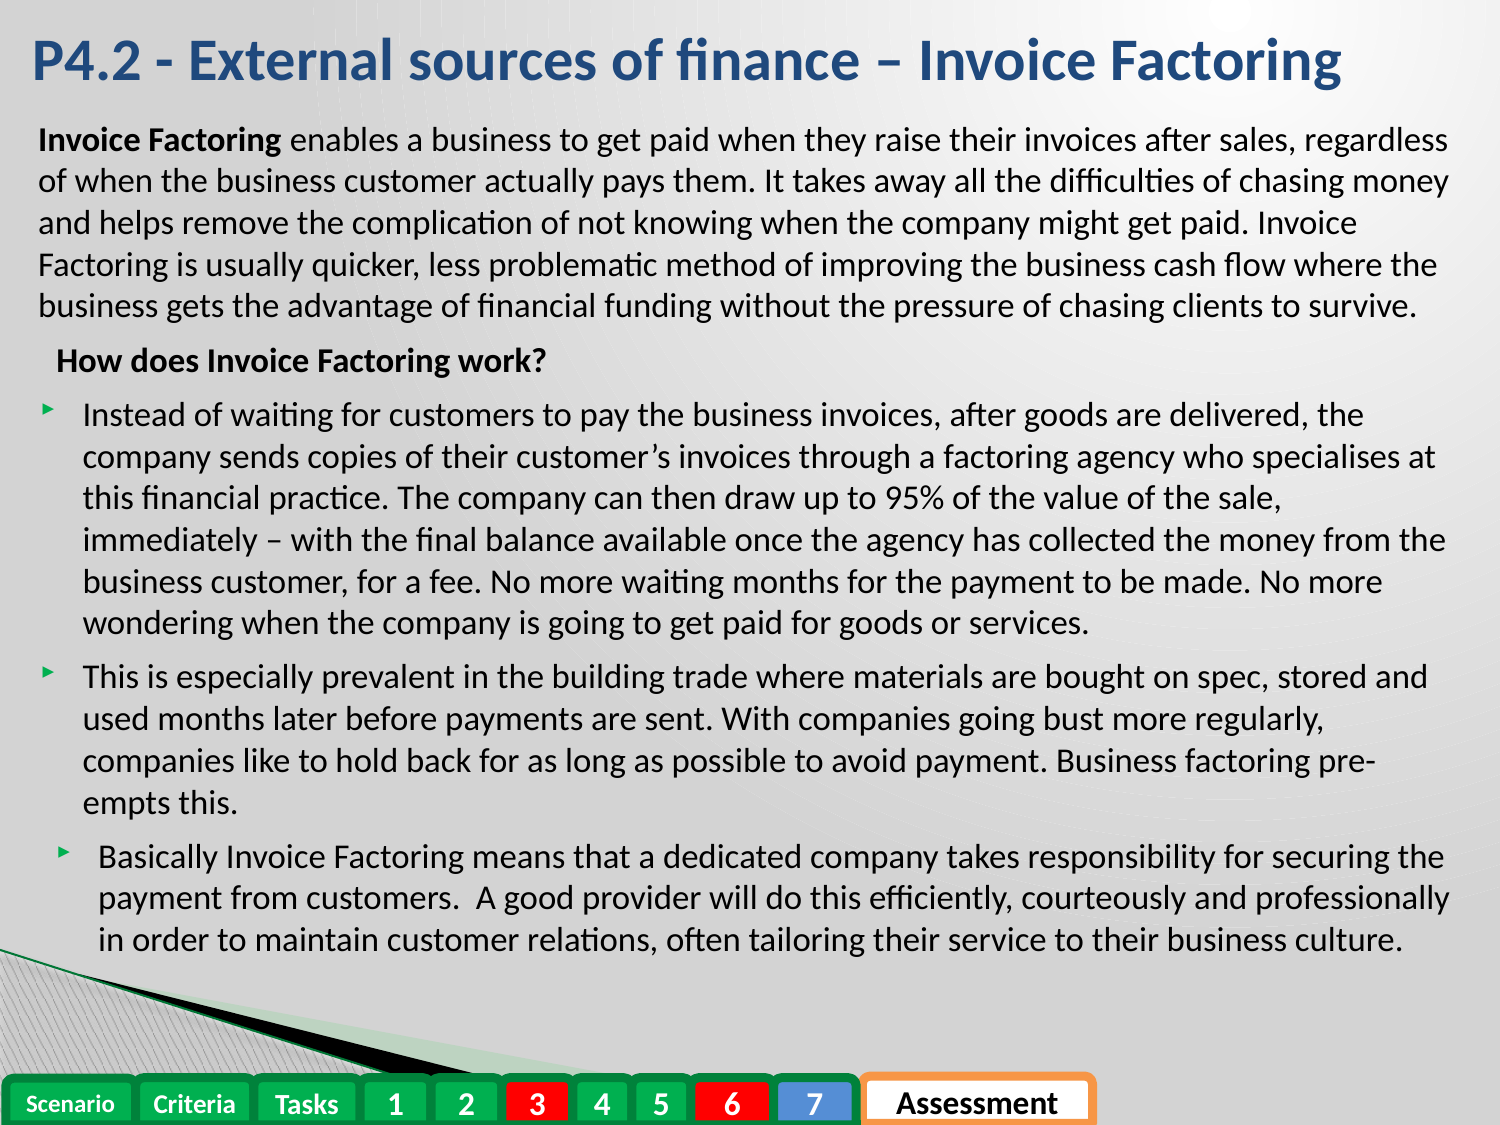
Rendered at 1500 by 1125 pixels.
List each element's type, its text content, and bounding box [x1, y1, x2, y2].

title P4.2 - External sources of finance – Invoice Factoring [17, 19, 1489, 94]
list Invoice Factoring enables a business to get paid when they raise their invoices after sales, regardless of when the business customer actually pays them. It takes away all the difficulties of chasing money and helps remove the complication of not knowing when the company might get paid. Invoice Factoring is usually quicker, less problematic method of improving the business cash flow where the business gets the advantage of financial funding without the pressure of chasing clients to survive. How does Invoice Factoring work? Instead of waiting for customers to pay the business invoices, after goods are delivered, the company sends copies of their customer’s invoices through a factoring agency who specialises at this financial practice. The company can then draw up to 95% of the value of the sale, immediately – with the final balance available once the agency has collected the money from the business customer, for a fee. No more waiting months for the payment to be made. No more wondering when the company is going to get paid for goods or services. This is especially prevalent in the building trade where materials are bought on spec, stored and used months later before payments are sent. With companies going bust more regularly, companies like to hold back for as long as possible to avoid payment. Business factoring pre-empts this. Basically Invoice Factoring means that a dedicated company takes responsibility for securing the payment from customers. A good provider will do this efficiently, courteously and professionally in order to maintain customer relations, often tailoring their service to their business culture. [23, 109, 1477, 1012]
